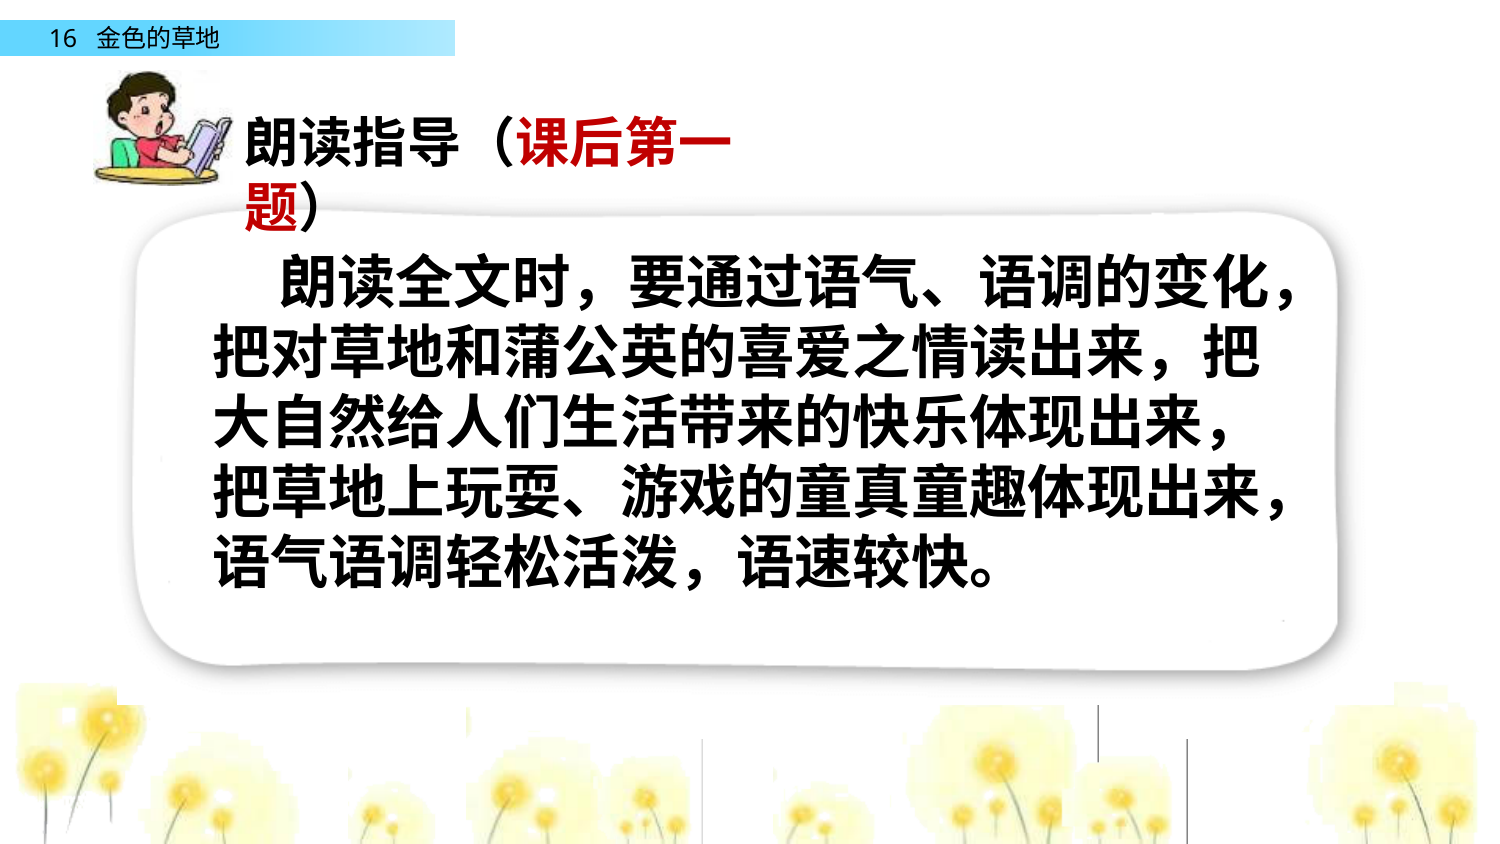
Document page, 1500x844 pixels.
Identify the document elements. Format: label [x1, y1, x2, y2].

picture [0, 188, 1500, 844]
text_box [93, 70, 817, 186]
